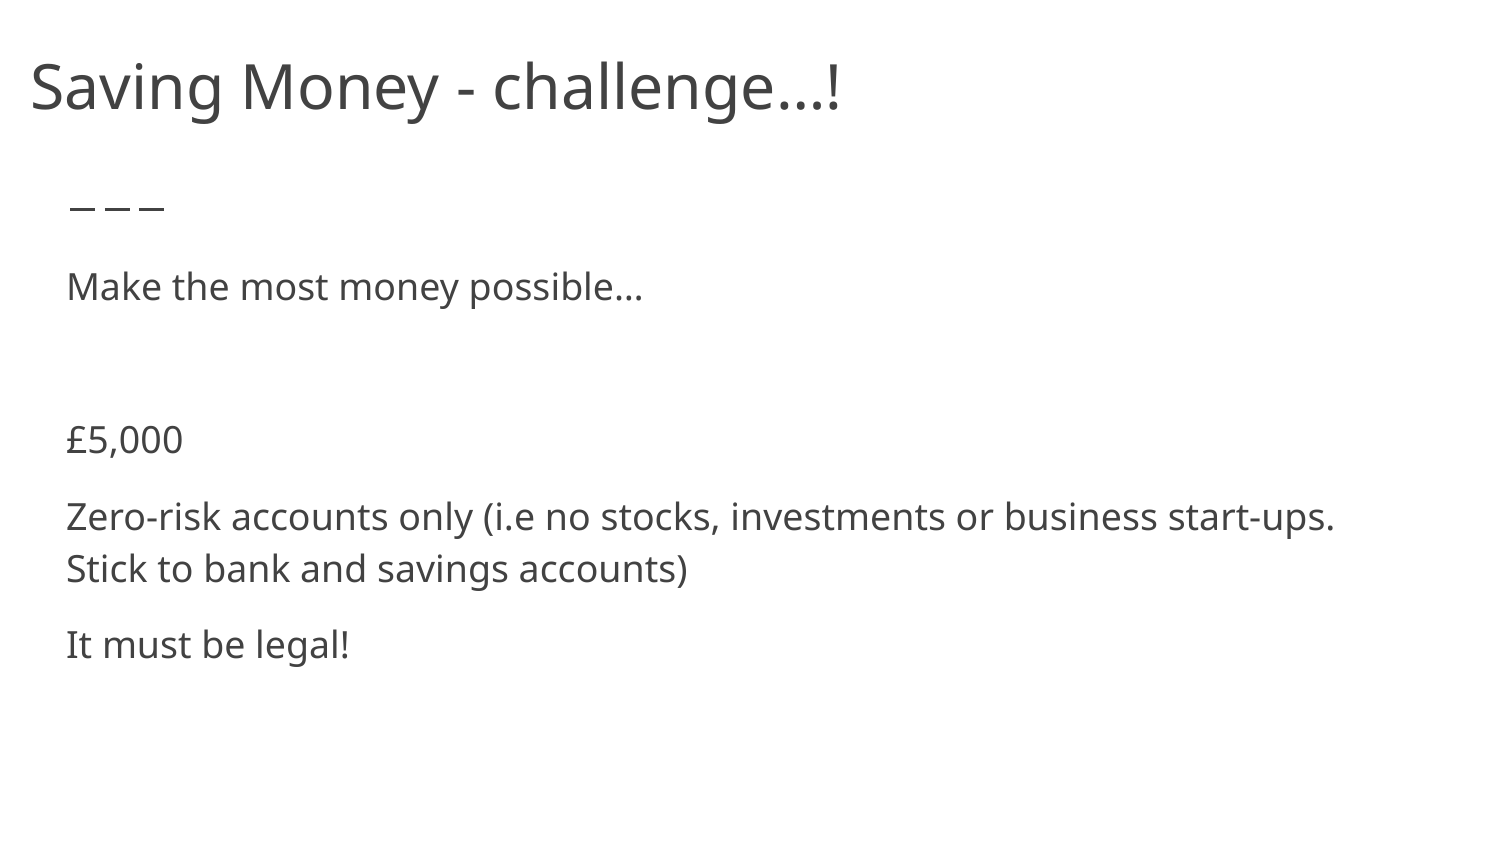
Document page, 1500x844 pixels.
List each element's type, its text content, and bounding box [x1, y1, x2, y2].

title Saving Money - challenge…! [15, 16, 1414, 137]
list Make the most money possible… £5,000 Zero-risk accounts only (i.e no stocks, investments or business start-ups. Stick to bank and savings accounts) It must be legal! [51, 240, 1449, 828]
